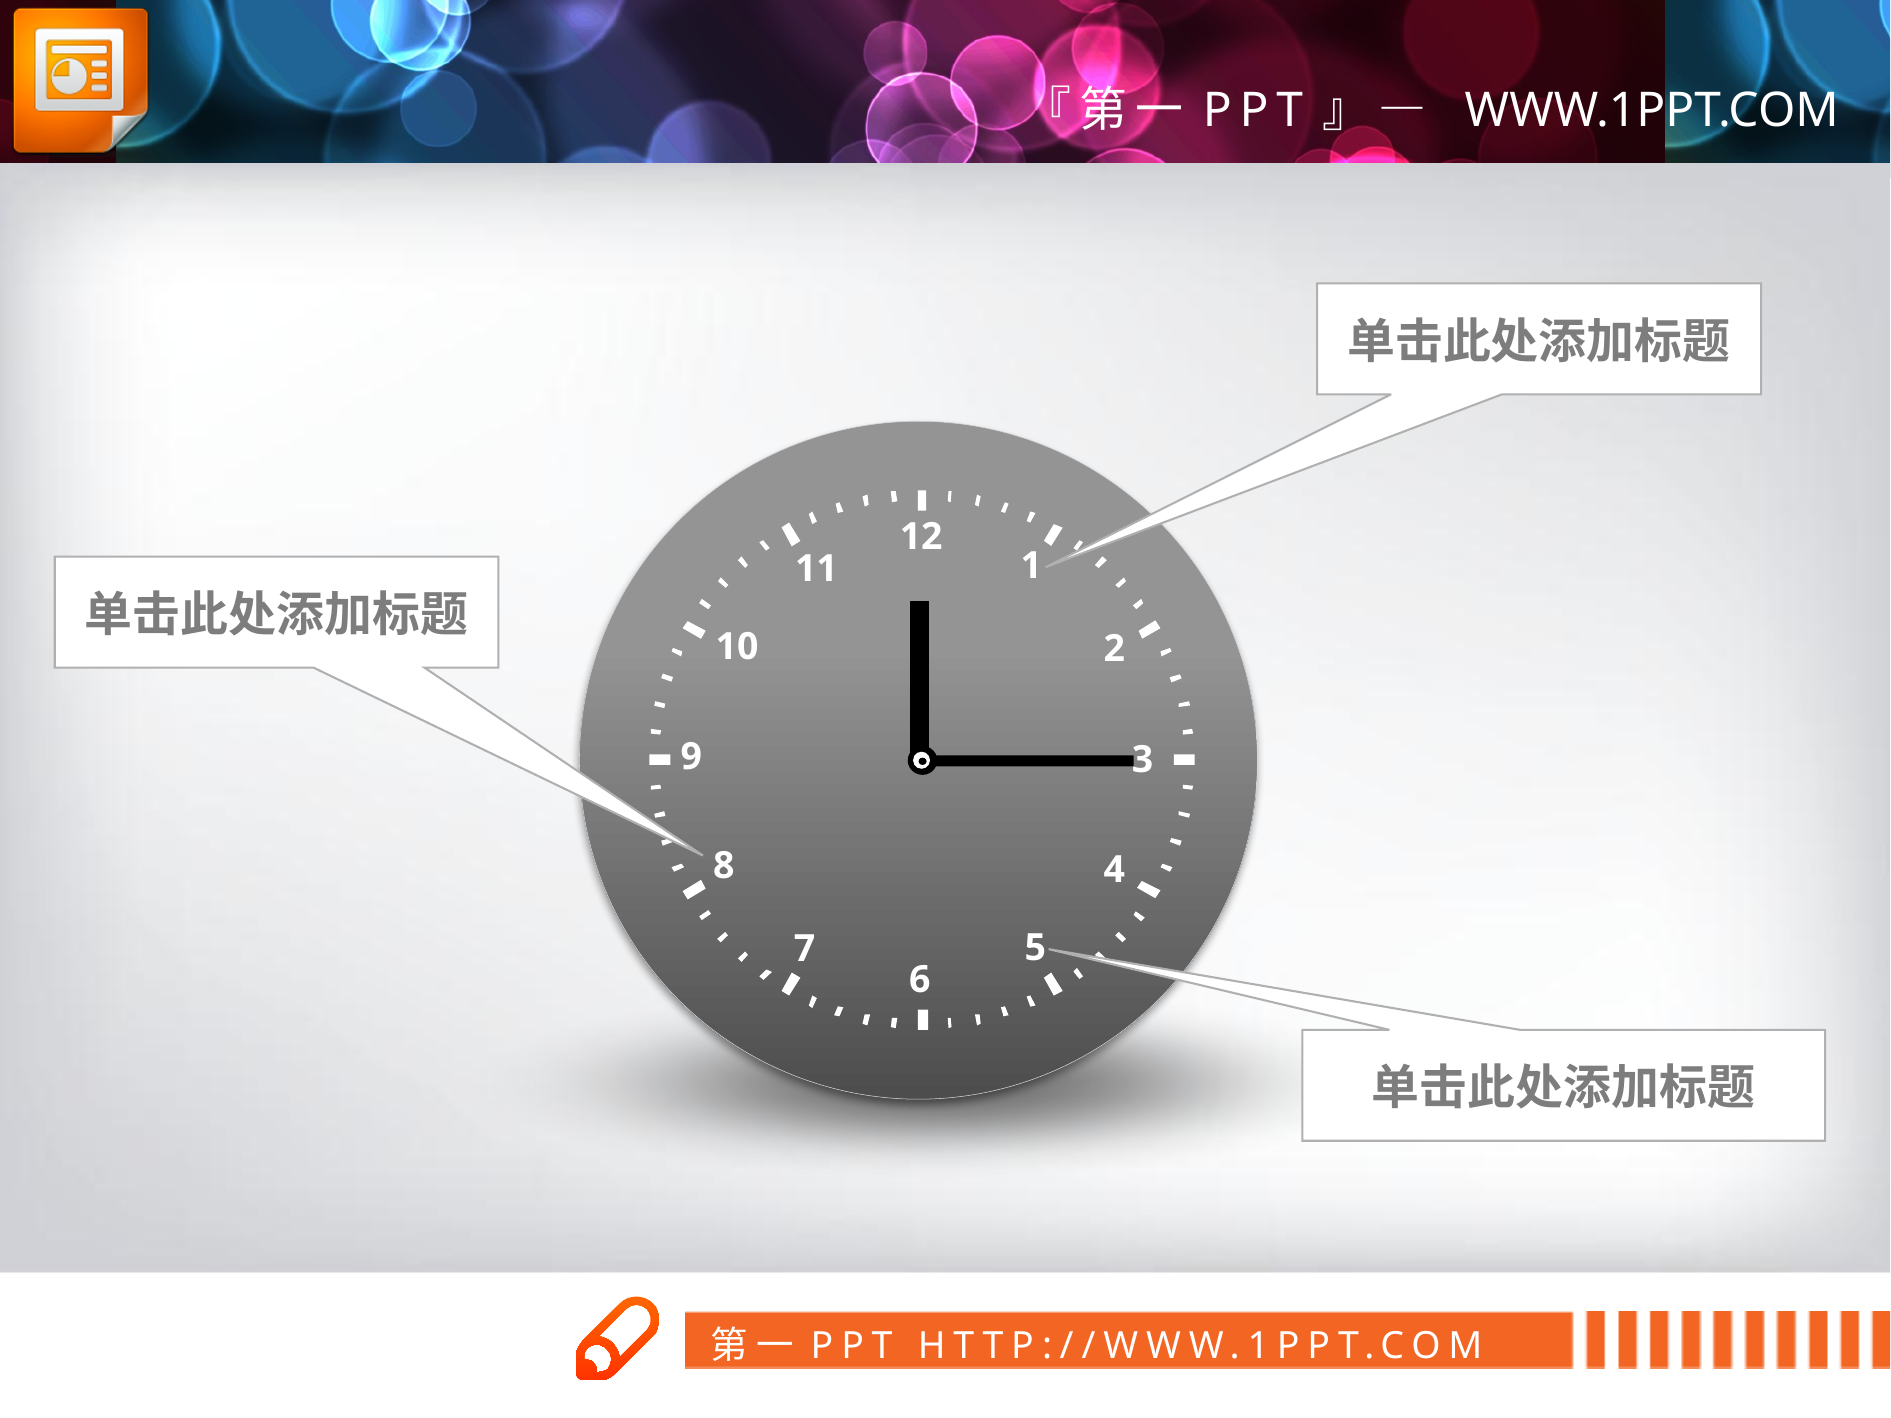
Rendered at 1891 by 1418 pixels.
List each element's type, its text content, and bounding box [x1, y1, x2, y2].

text_box 单击此处添加标题 [1317, 283, 1762, 432]
text_box 单击此处添加标题 [1404, 1009, 1826, 1141]
picture [0, 0, 1891, 1275]
text_box 单击此处添加标题 [54, 556, 467, 742]
picture [685, 1311, 1891, 1369]
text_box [472, 420, 1401, 1181]
